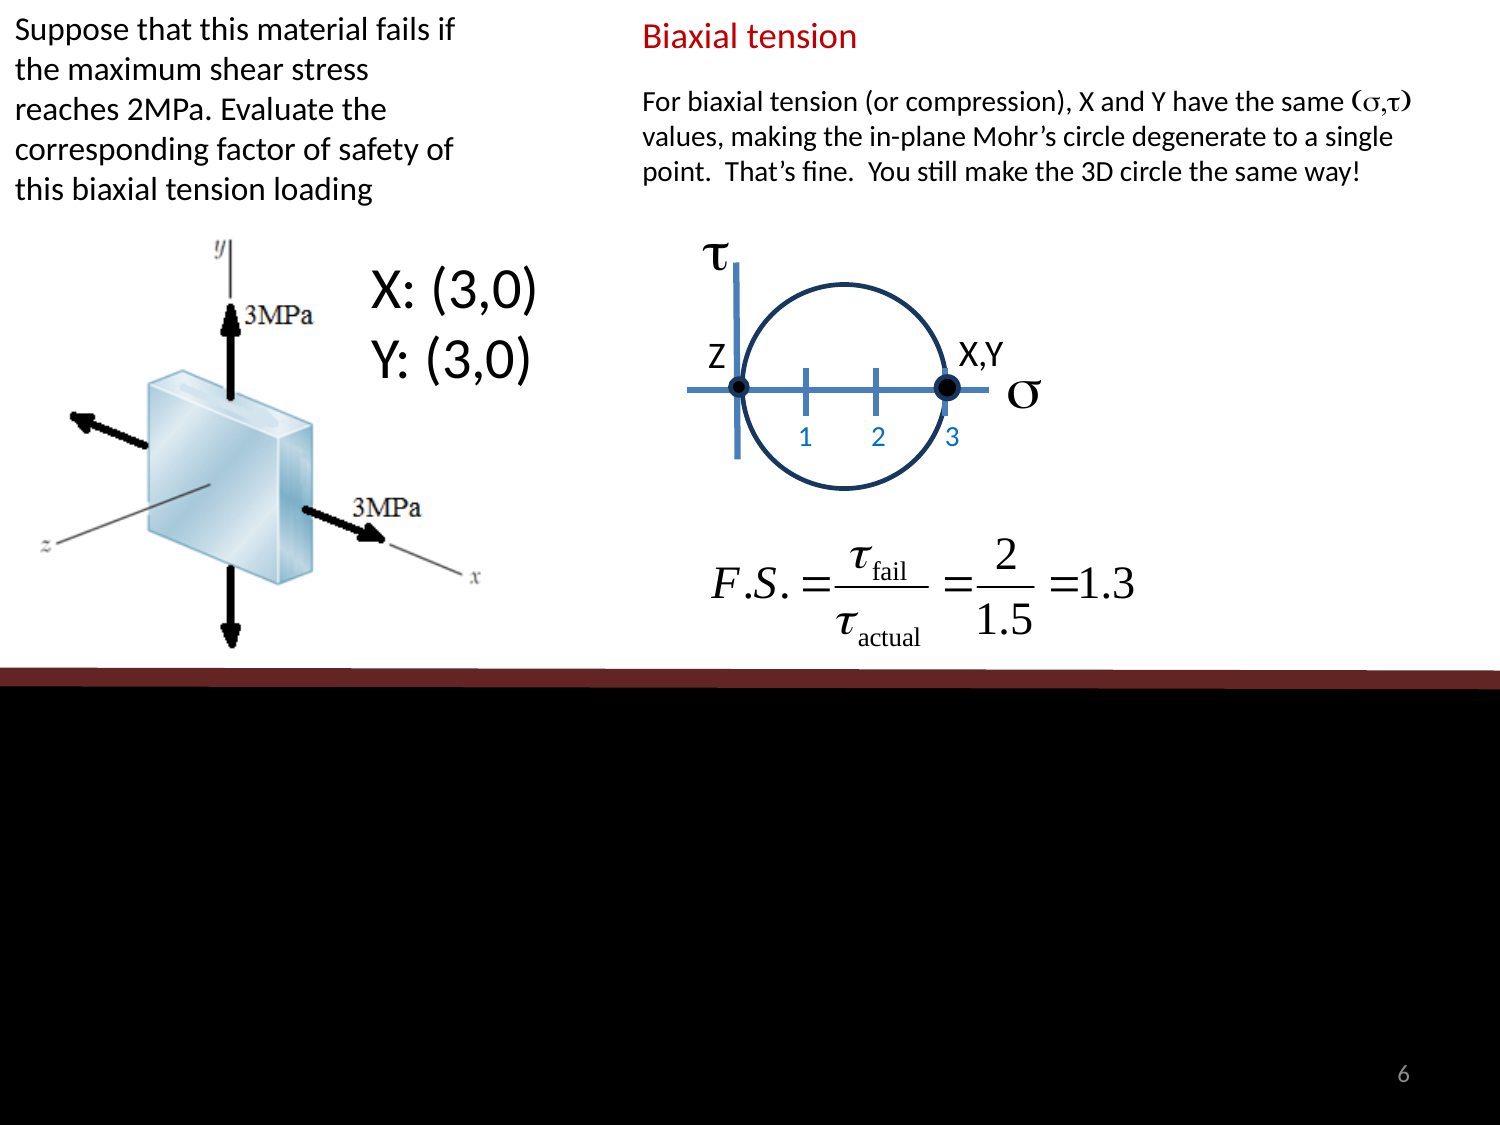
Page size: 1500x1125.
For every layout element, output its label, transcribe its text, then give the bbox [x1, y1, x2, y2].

text_box [752, 283, 943, 389]
text_box Suppose that this material fails if the maximum shear stress reaches 2MPa. Evaluate the corresponding factor of safety of this biaxial tension loading [0, 0, 487, 215]
text_box s [991, 342, 1057, 428]
text_box For biaxial tension (or compression), X and Y have the same (s,t) values, making the in-plane Mohr’s circle degenerate to a single point. That’s fine. You still make the 3D circle the same way! [627, 75, 1475, 195]
picture [28, 232, 495, 662]
slide_number 6 [1074, 1042, 1425, 1103]
text_box X: (3,0) Y: (3,0) [500, 242, 555, 398]
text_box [692, 323, 748, 396]
text_box t [689, 205, 745, 290]
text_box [702, 524, 1140, 657]
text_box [782, 367, 976, 461]
text_box X,Y [943, 321, 1019, 381]
title Biaxial tension [487, 4, 1500, 65]
text_box [743, 398, 906, 490]
